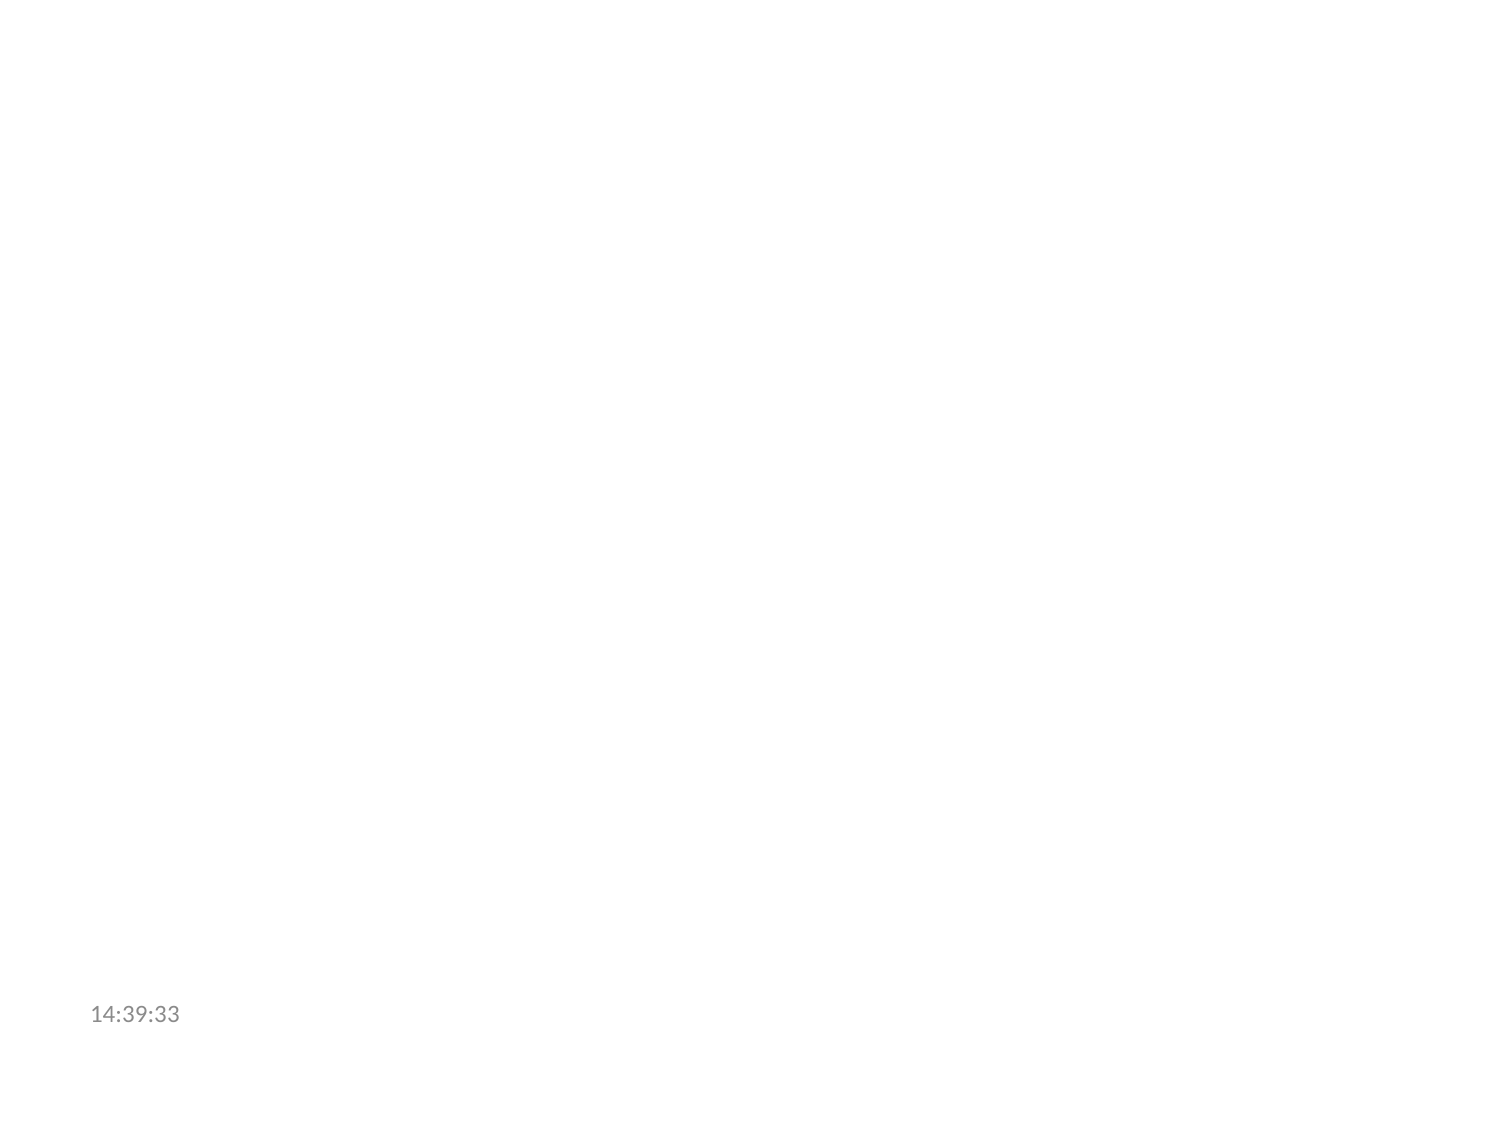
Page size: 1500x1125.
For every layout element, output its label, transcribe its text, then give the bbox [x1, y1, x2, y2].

text_box 15:35:09 [75, 982, 425, 1043]
